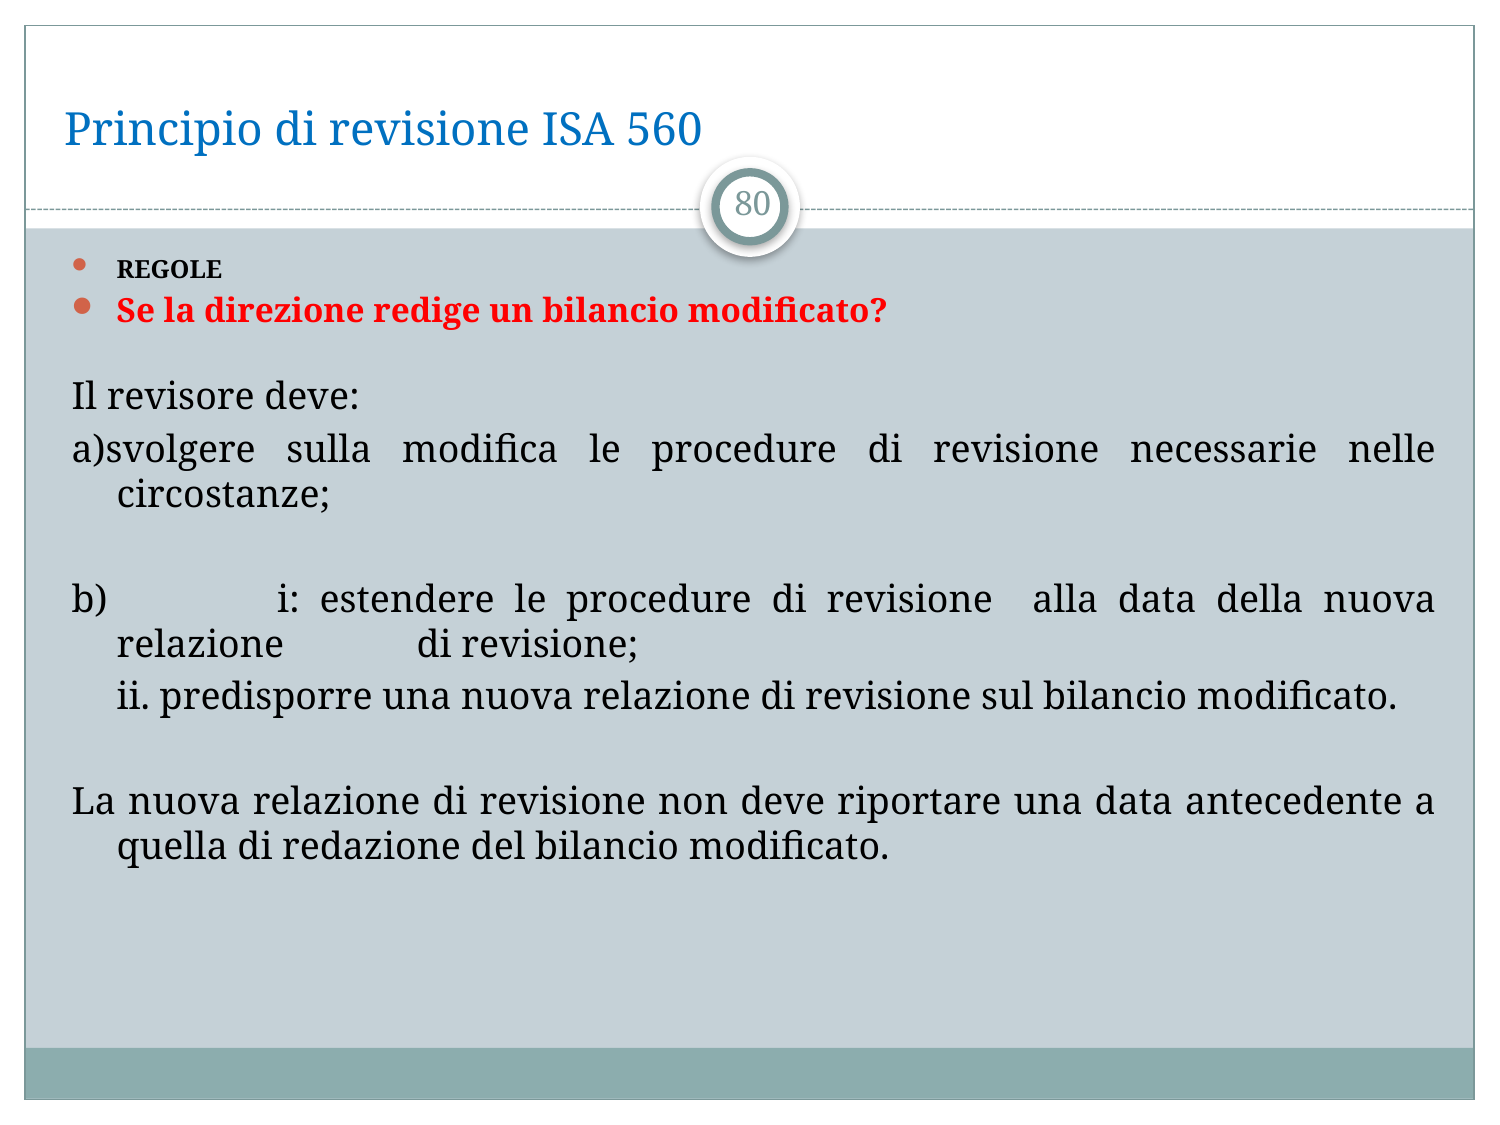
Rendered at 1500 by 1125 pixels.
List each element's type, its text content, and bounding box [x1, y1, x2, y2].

list REGOLE Se la direzione redige un bilancio modificato? Il revisore deve: a)svolgere sulla modifica le procedure di revisione necessarie nelle circostanze; b) i: estendere le procedure di revisione alla data della nuova relazione di revisione; ii. predisporre una nuova relazione di revisione sul bilancio modificato. La nuova relazione di revisione non deve riportare una data antecedente a quella di redazione del bilancio modificato. [56, 245, 1452, 996]
title Principio di revisione ISA 560 [49, 37, 1450, 162]
slide_number 80 [715, 168, 791, 241]
